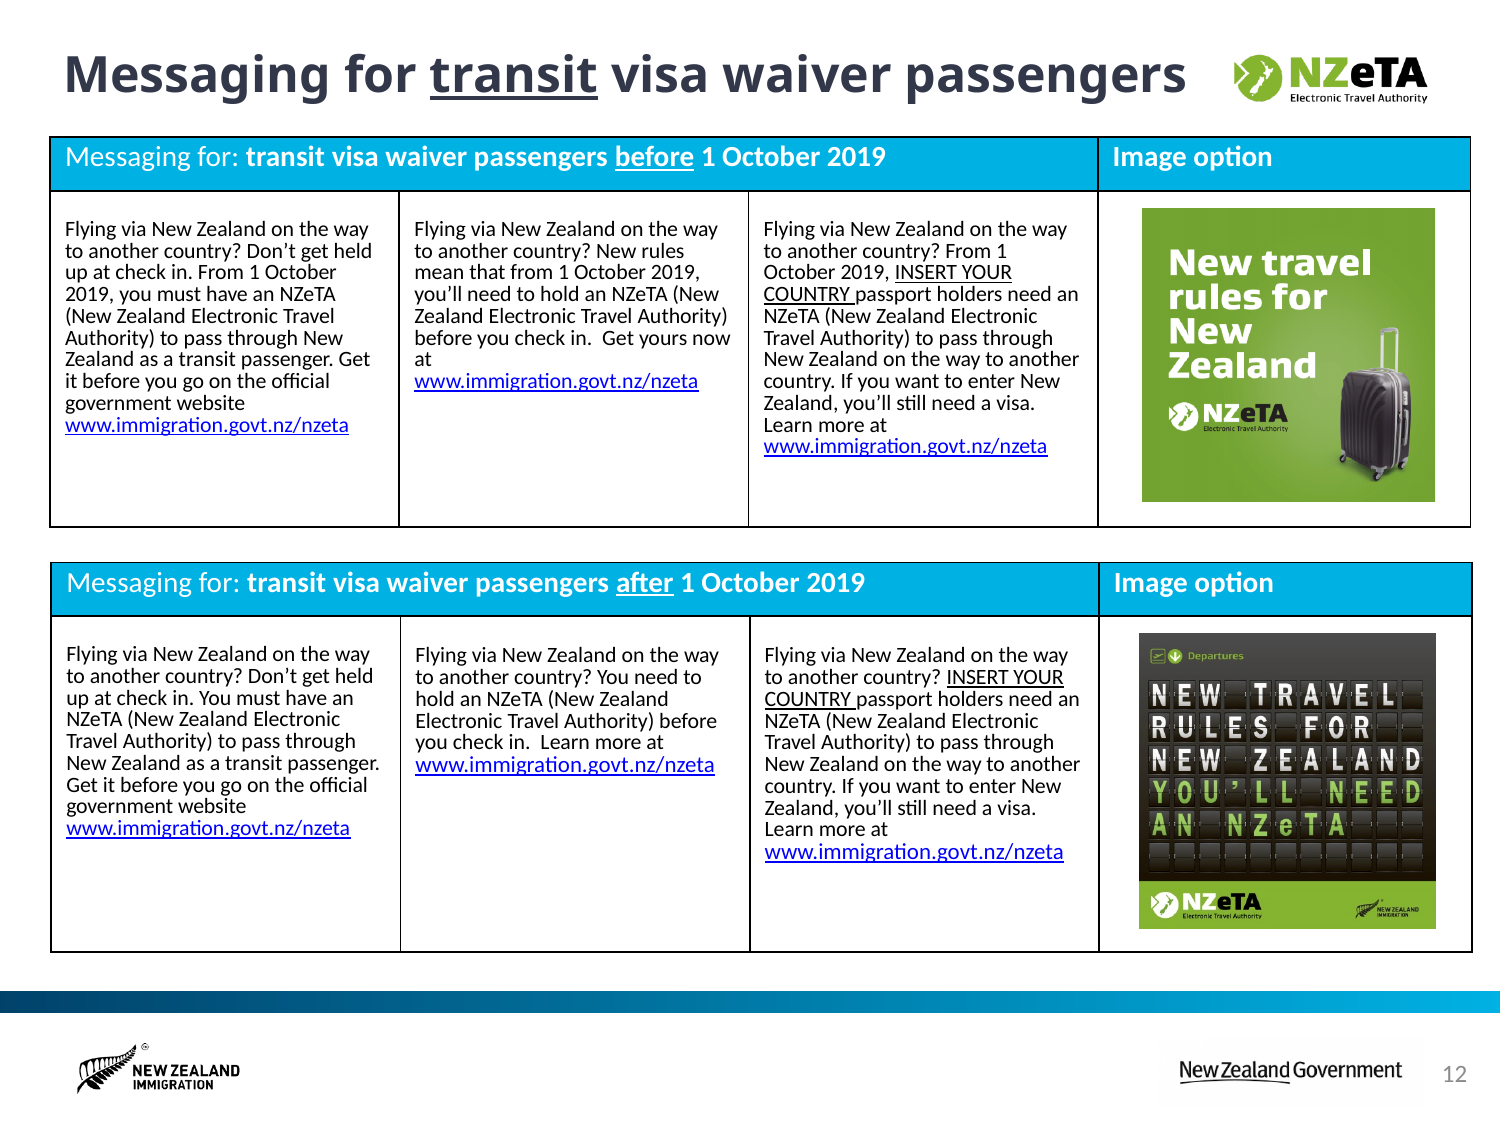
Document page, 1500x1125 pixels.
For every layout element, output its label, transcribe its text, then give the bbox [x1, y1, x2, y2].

table_header Messaging for: transit visa waiver passengers after 1 October 2019 [52, 563, 1098, 615]
title Messaging for transit visa waiver passengers [48, 19, 1410, 127]
table_cell Flying via New Zealand on the way to another country? Don’t get held up at check in. From 1 October 2019, you must have an NZeTA (New Zealand Electronic Travel Authority) to pass through New Zealand as a transit passenger. Get it before you go on the official government website www.immigration.govt.nz/nzeta [51, 192, 398, 526]
table_header Messaging for: transit visa waiver passengers before 1 October 2019 [51, 138, 1097, 190]
table_cell Flying via New Zealand on the way to another country? From 1 October 2019, INSERT YOUR COUNTRY passport holders need an NZeTA (New Zealand Electronic Travel Authority) to pass through New Zealand on the way to another country. If you want to enter New Zealand, you’ll still need a visa. Learn more at www.immigration.govt.nz/nzeta [749, 192, 1097, 526]
table_cell Flying via New Zealand on the way to another country? INSERT YOUR COUNTRY passport holders need an NZeTA (New Zealand Electronic Travel Authority) to pass through New Zealand on the way to another country. If you want to enter New Zealand, you’ll still need a visa. Learn more at www.immigration.govt.nz/nzeta [751, 617, 1098, 951]
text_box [0, 990, 1500, 1125]
table_cell [1099, 192, 1470, 526]
table_header Image option [1100, 563, 1471, 615]
table_cell [1100, 617, 1471, 951]
table_cell Flying via New Zealand on the way to another country? Don’t get held up at check in. You must have an NZeTA (New Zealand Electronic Travel Authority) to pass through New Zealand as a transit passenger. Get it before you go on the official government website www.immigration.govt.nz/nzeta [52, 617, 400, 951]
picture [0, 0, 1500, 990]
table_cell Flying via New Zealand on the way to another country? New rules mean that from 1 October 2019, you’ll need to hold an NZeTA (New Zealand Electronic Travel Authority) before you check in. Get yours now at www.immigration.govt.nz/nzeta [400, 192, 748, 526]
table_header Image option [1099, 138, 1470, 190]
table_cell Flying via New Zealand on the way to another country? You need to hold an NZeTA (New Zealand Electronic Travel Authority) before you check in. Learn more at www.immigration.govt.nz/nzeta [401, 617, 749, 951]
